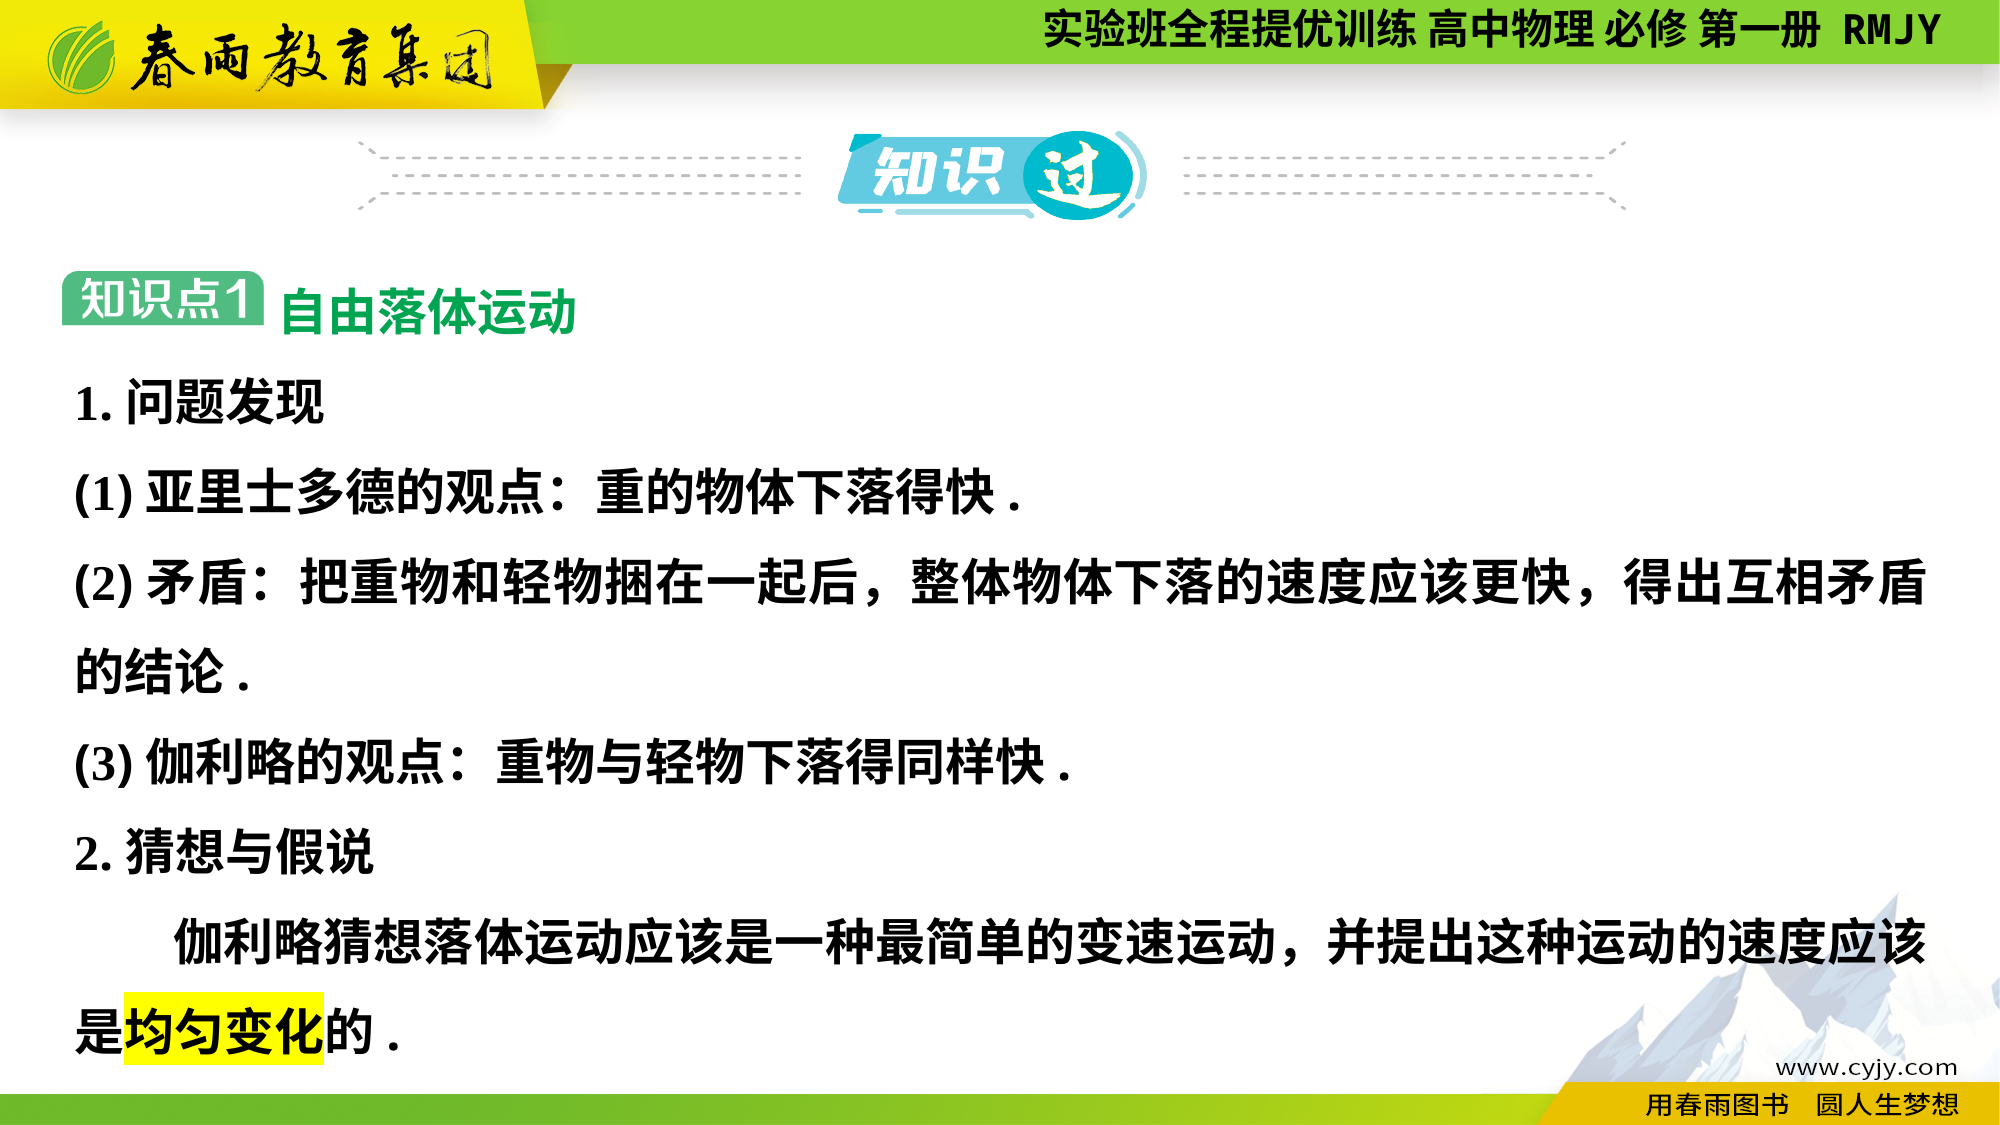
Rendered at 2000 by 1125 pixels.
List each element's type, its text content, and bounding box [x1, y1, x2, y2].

picture [0, 0, 2000, 1125]
list 自由落体运动 1.问题发现 (1)亚里士多德的观点：重的物体下落得快. (2)矛盾：把重物和轻物捆在一起后，整体物体下落的速度应该更快，得出互相矛盾的结论. (3)伽利略的观点：重物与轻物下落得同样快. 2.猜想与假说 伽利略猜想落体运动应该是一种最简单的变速运动，并提出这种运动的速度应该是均匀变化的. [59, 242, 1944, 1076]
